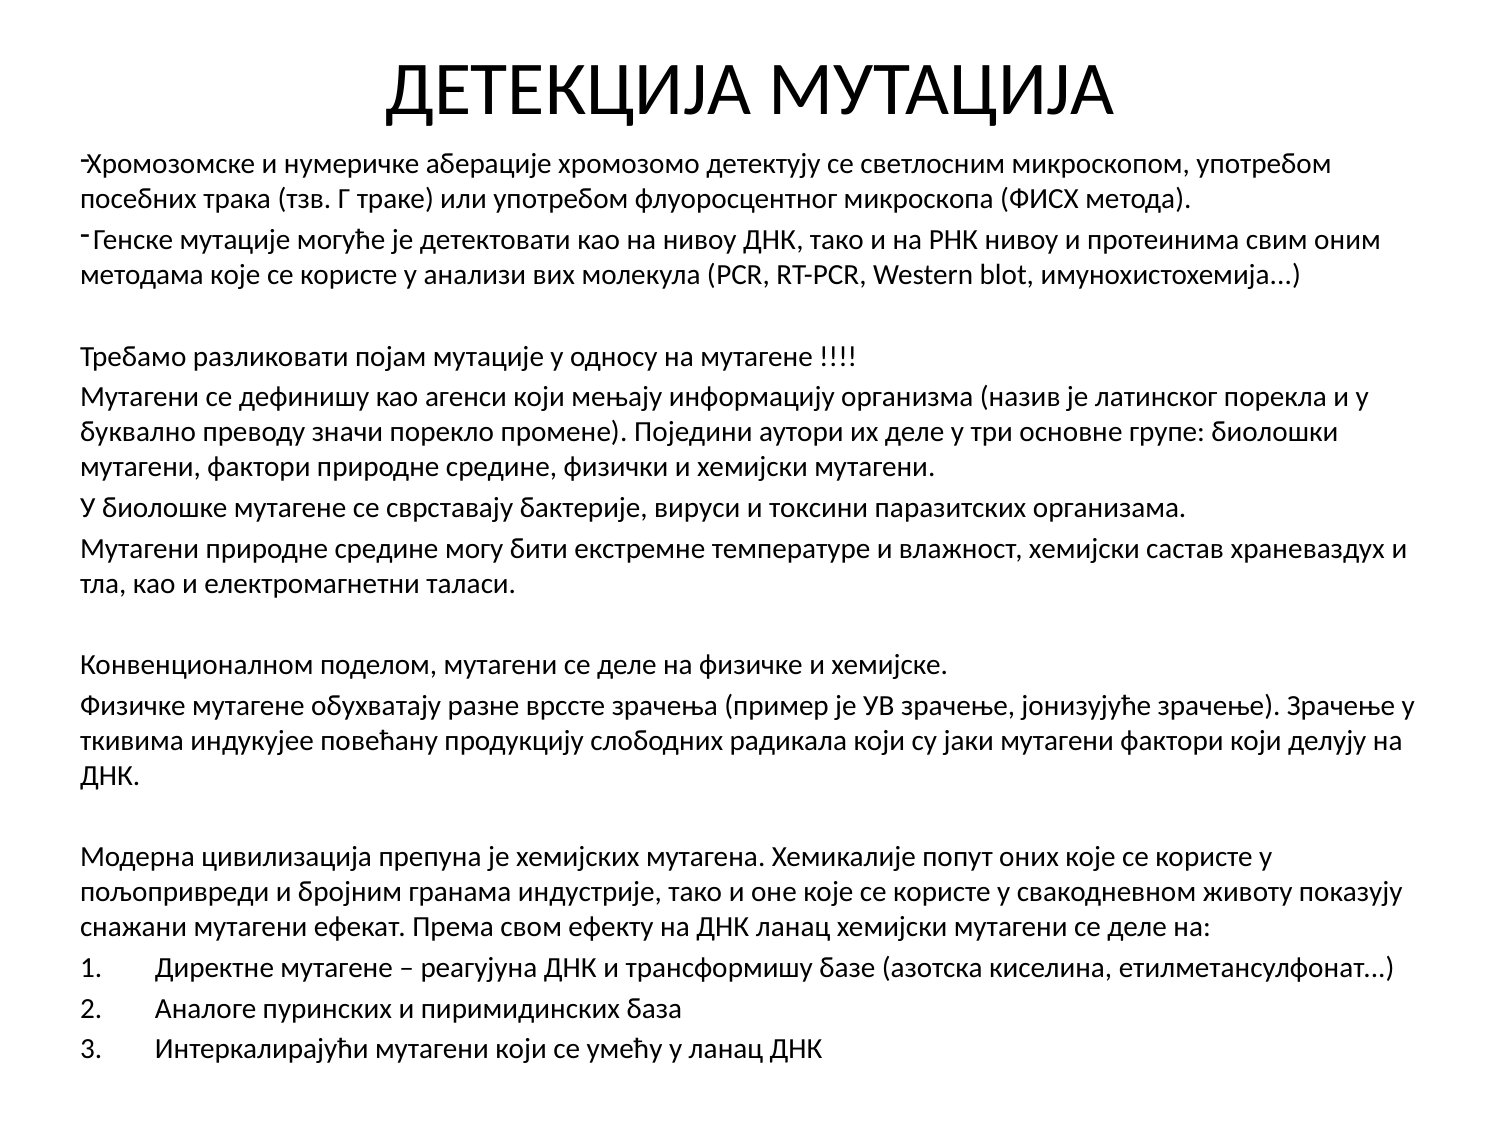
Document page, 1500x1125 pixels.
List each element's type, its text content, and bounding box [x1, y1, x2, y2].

subtitle Хромозомске и нумеричке аберације хромозомо детектују се светлосним микроскопом, употребом посебних трака (тзв. Г траке) или употребом флуоросцентног микроскопа (ФИСХ метода). Генске мутације могуће је детектовати као на нивоу ДНК, тако и на РНК нивоу и протеинима свим оним методама које се користе у анализи вих молекула (PCR, RT-PCR, Western blot, имунохистохемија...) Требамо разликовати појам мутације у односу на мутагене !!!! Мутагени се дефинишу као агенси који мењају информацију организма (назив је латинског порекла и у буквално преводу значи порекло промене). Поједини аутори их деле у три основне групе: биолошки мутагени, фактори природне средине, физички и хемијски мутагени. У биолошке мутагене се сврставају бактерије, вируси и токсини паразитских организама. Мутагени природне средине могу бити екстремне температуре и влажност, хемијски састав храневаздух и тла, као и електромагнетни таласи. Конвенционалном поделом, мутагени се деле на физичке и хемијске. Физичке мутагене обухватају разне врссте зрачења (пример је УВ зрачење, јонизујуће зрачење). Зрачење у ткивима индукујее повећану продукцију слободних радикала који су јаки мутагени фактори који делују на ДНК. Модерна цивилизација препуна је хемијских мутагена. Хемикалије попут оних које се користе у пољопривреди и бројним гранама индустрије, тако и оне које се користе у свакодневном животу показују снажани мутагени ефекат. Према свом ефекту на ДНК ланац хемијски мутагени се деле на: Директне мутагене – реагујуна ДНК и трансформишу базе (азотска киселина, етилметансулфонат...) Аналоге пуринских и пиримидинских база Интеркалирајући мутагени који се умећу у ланац ДНК [64, 137, 1459, 1094]
title ДЕТЕКЦИЈА МУТАЦИЈА [112, 30, 1388, 137]
